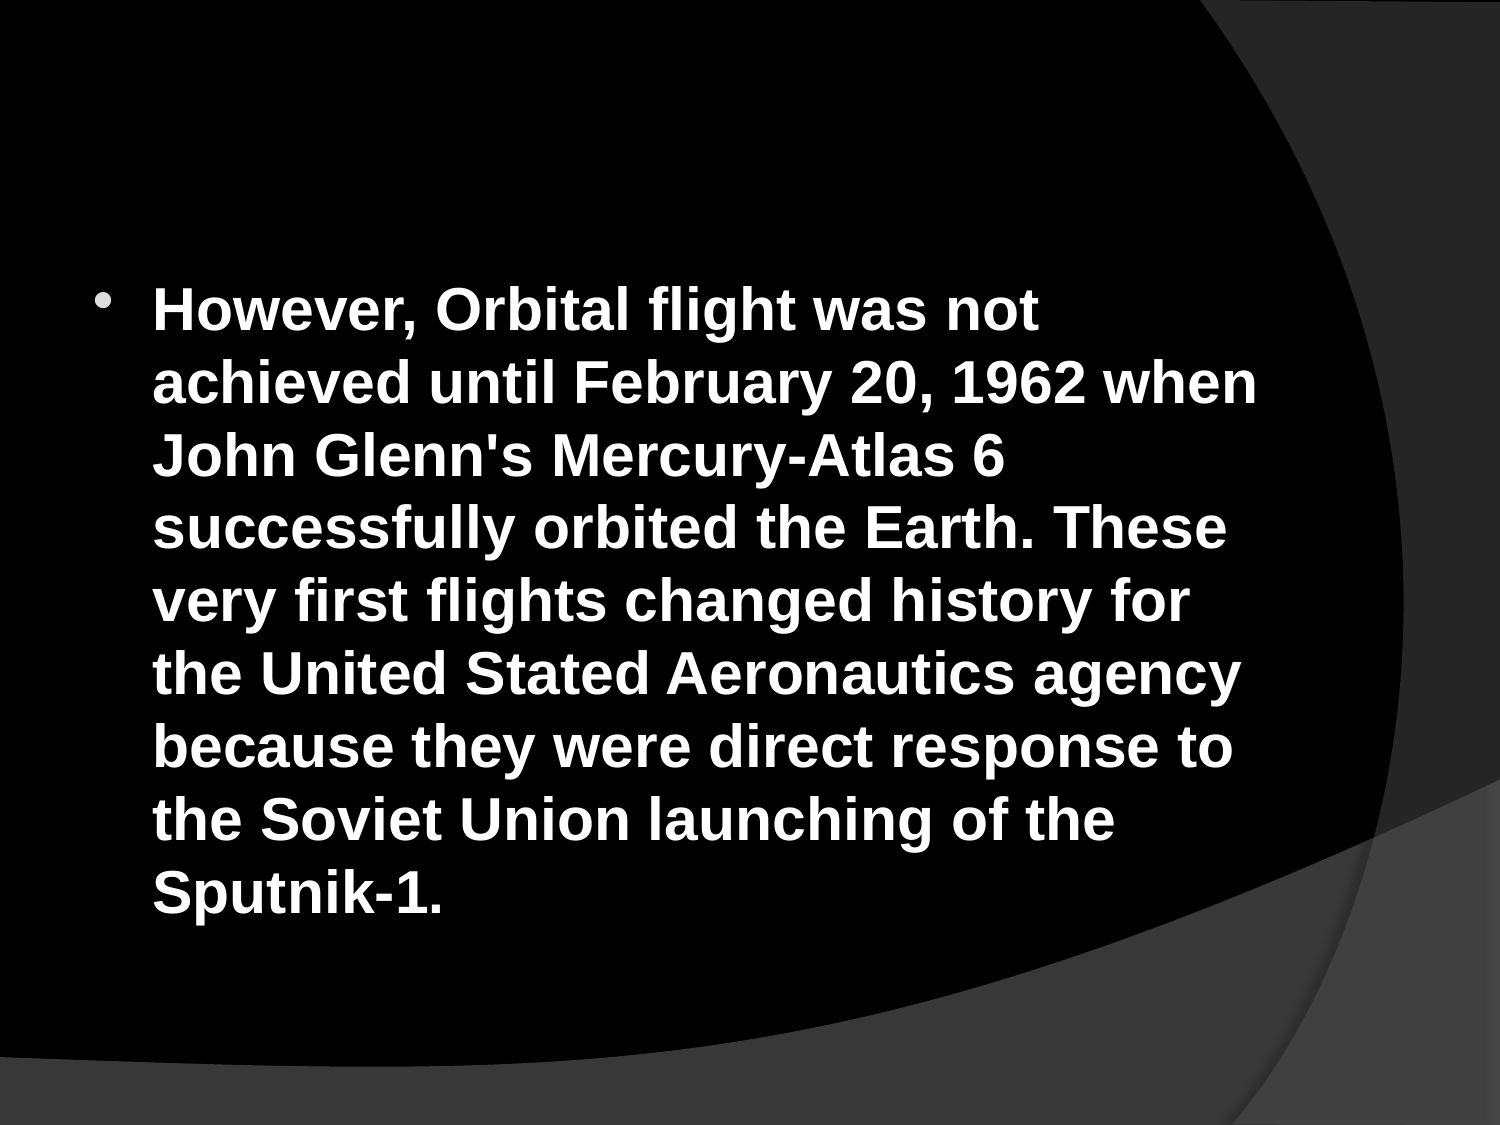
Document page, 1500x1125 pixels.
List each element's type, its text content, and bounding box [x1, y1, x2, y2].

list However, Orbital flight was not achieved until February 20, 1962 when John Glenn's Mercury-Atlas 6 successfully orbited the Earth. These very first flights changed history for the United Stated Aeronautics agency because they were direct response to the Soviet Union launching of the Sputnik-1. [75, 262, 1300, 1005]
